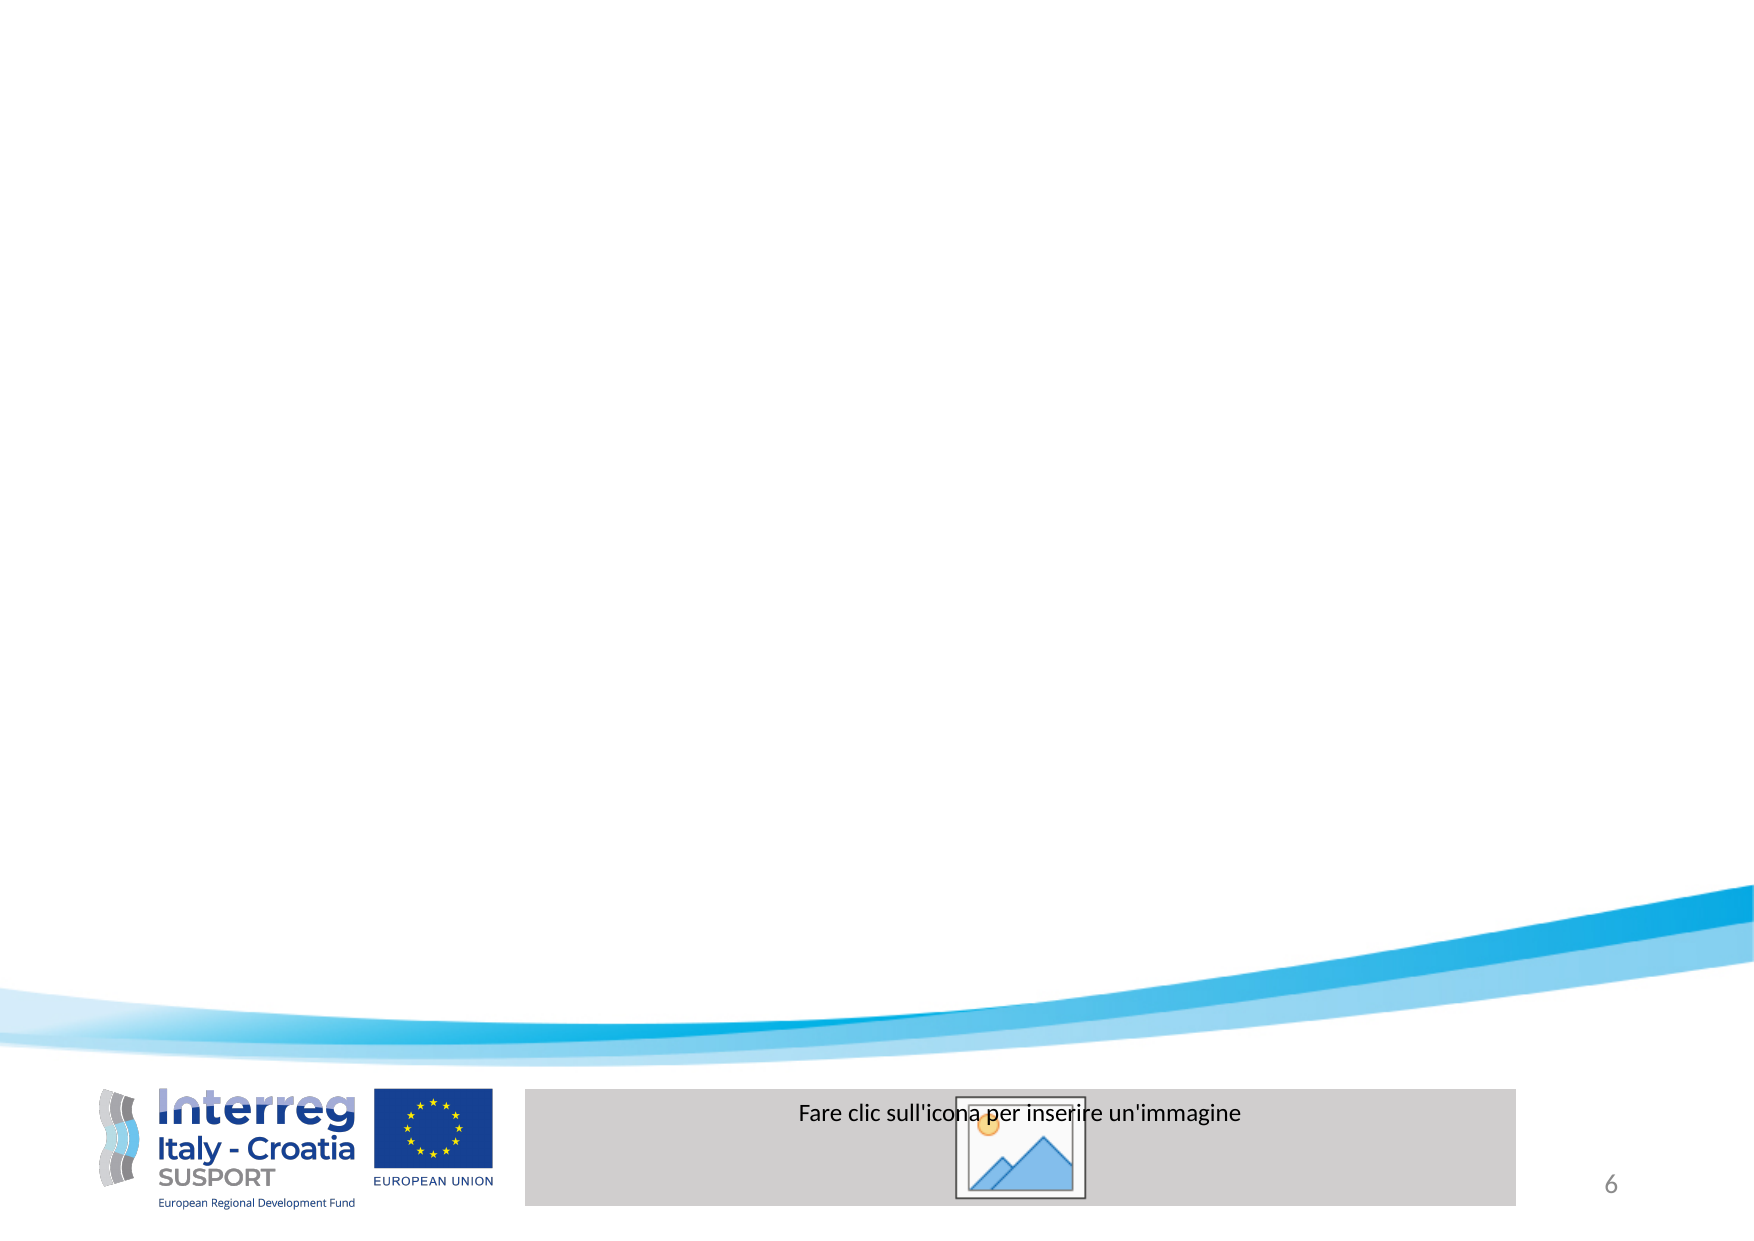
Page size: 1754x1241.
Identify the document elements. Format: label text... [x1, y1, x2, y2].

picture [0, 884, 1754, 1220]
slide_number 6 [1526, 1149, 1634, 1216]
